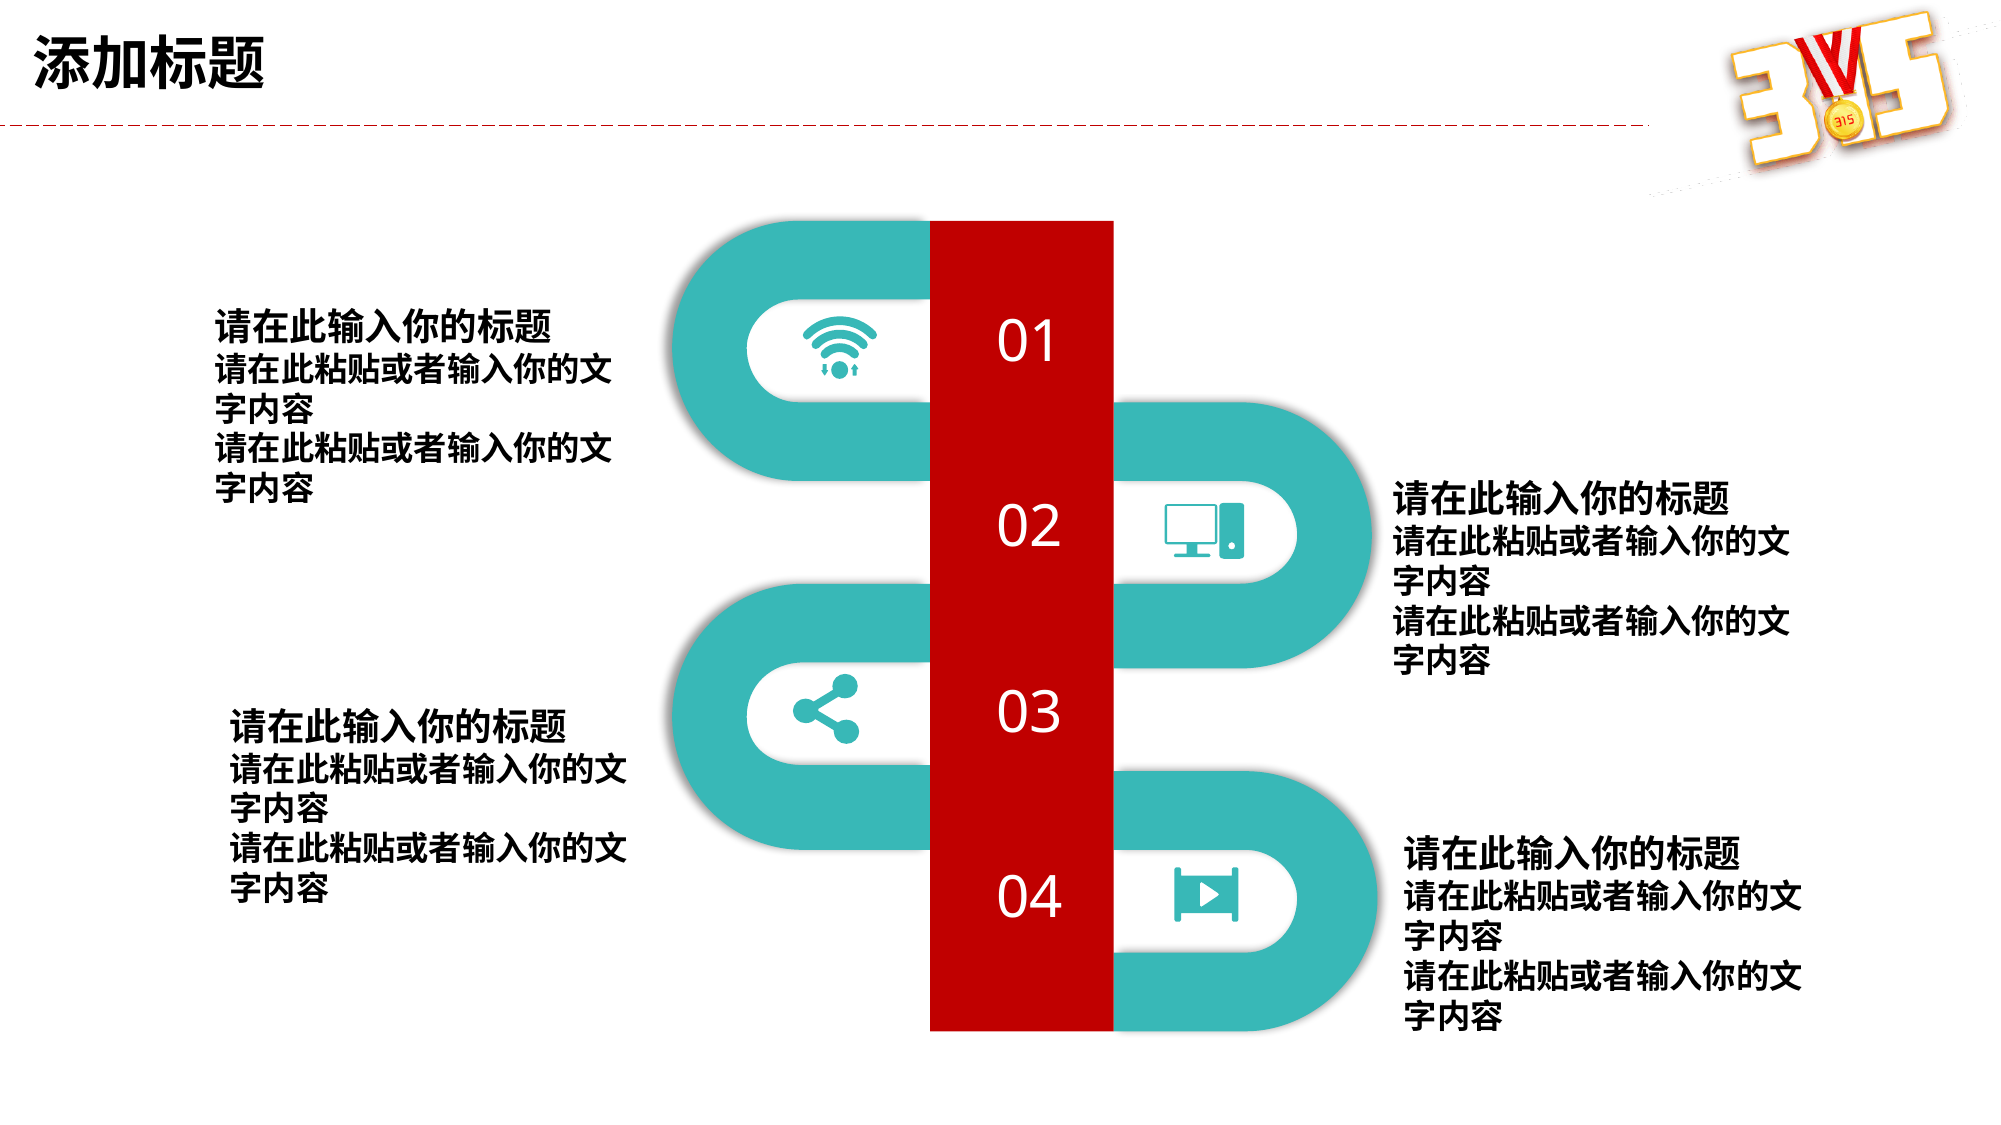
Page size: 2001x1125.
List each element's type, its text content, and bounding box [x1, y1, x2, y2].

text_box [671, 583, 924, 851]
text_box 请在此输入你的标题 请在此粘贴或者输入你的文字内容 请在此粘贴或者输入你的文字内容 [199, 295, 656, 515]
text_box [929, 220, 1114, 1032]
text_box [671, 220, 928, 482]
text_box 请在此输入你的标题 请在此粘贴或者输入你的文字内容 请在此粘贴或者输入你的文字内容 [214, 695, 671, 915]
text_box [1120, 402, 1372, 669]
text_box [1120, 770, 1378, 1032]
picture [1649, 0, 2001, 197]
text_box 请在此输入你的标题 请在此粘贴或者输入你的文字内容 请在此粘贴或者输入你的文字内容 [1377, 467, 1834, 688]
text_box 请在此输入你的标题 请在此粘贴或者输入你的文字内容 请在此粘贴或者输入你的文字内容 [1388, 822, 1845, 1043]
